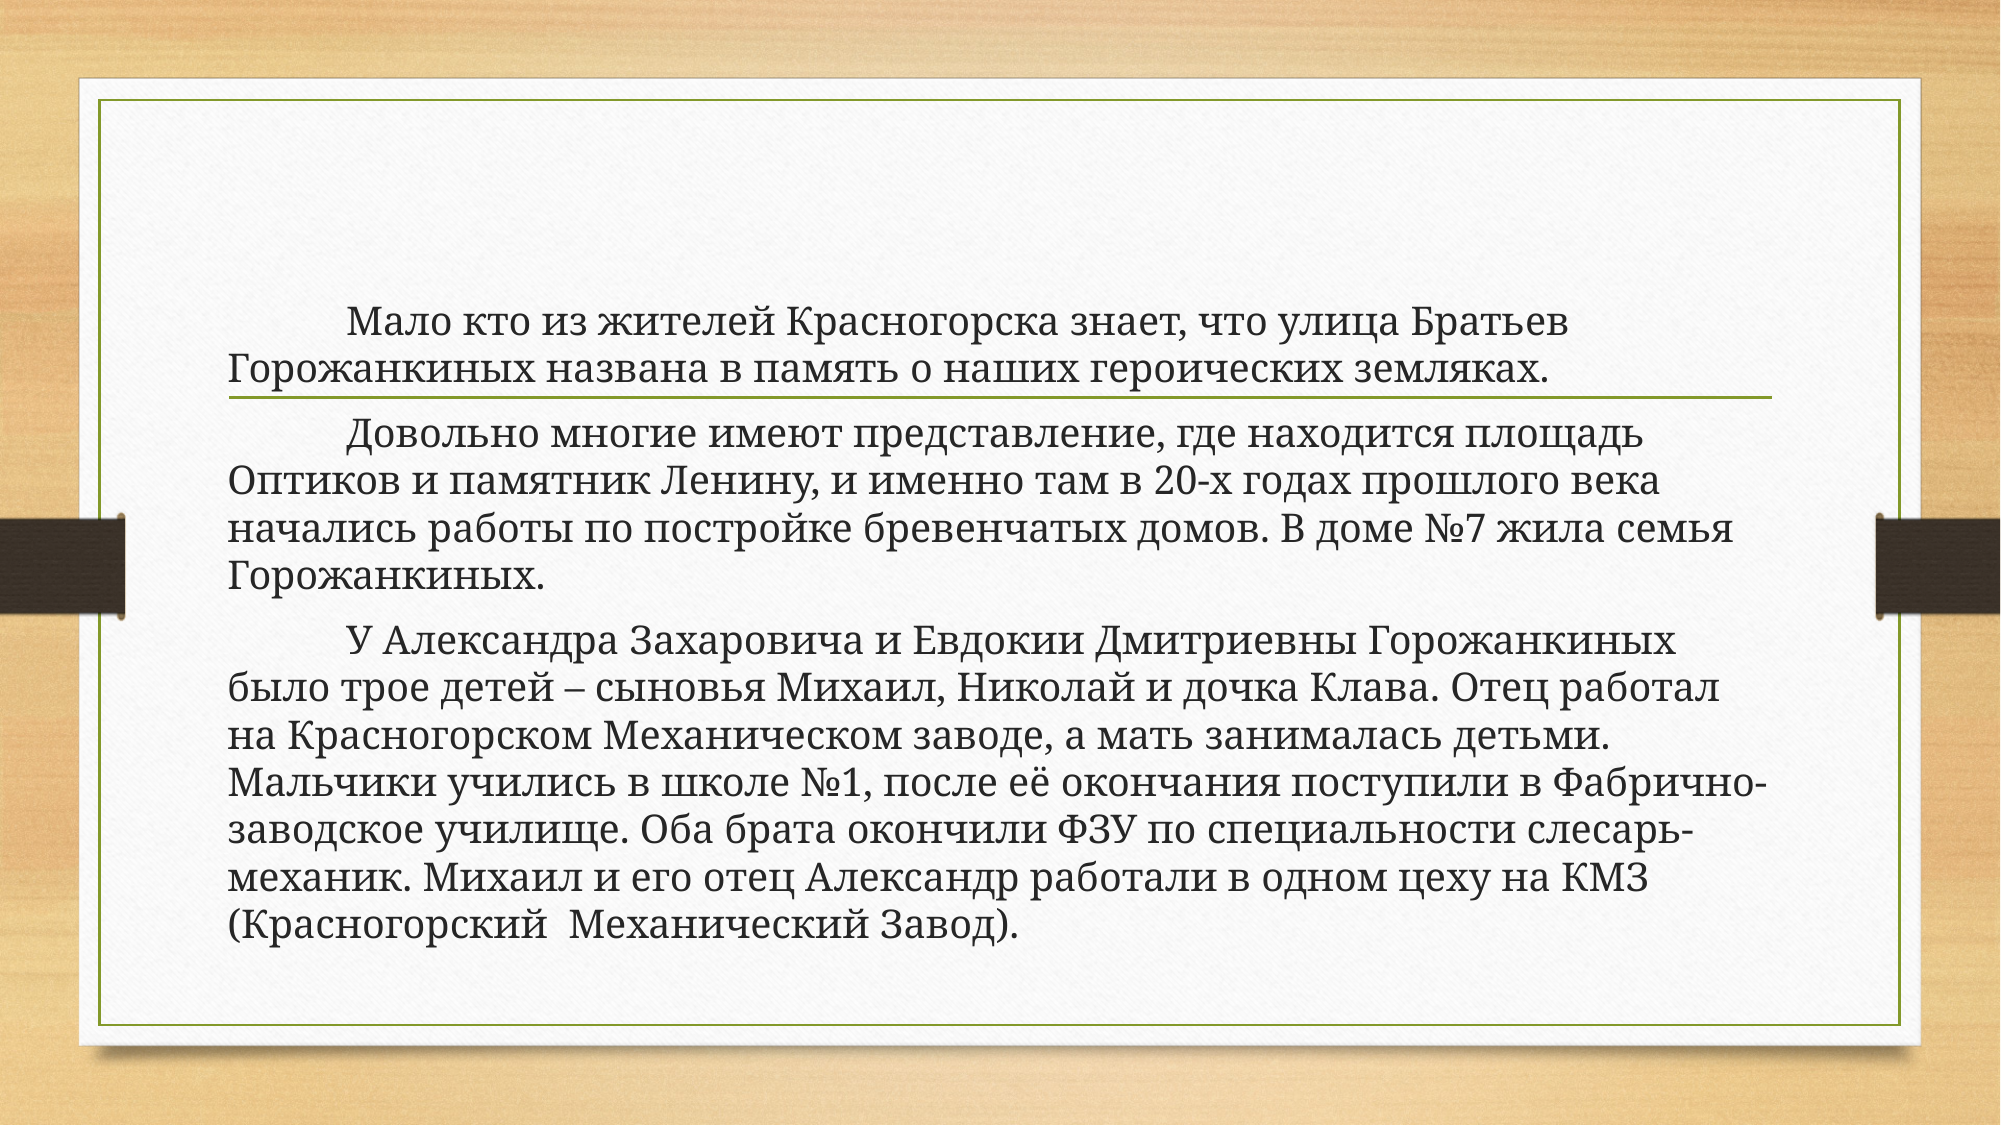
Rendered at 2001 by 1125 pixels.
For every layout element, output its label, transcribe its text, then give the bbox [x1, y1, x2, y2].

list Мало кто из жителей Красногорска знает, что улица Братьев Горожанкиных названа в память о наших героических земляках. Довольно многие имеют представление, где находится площадь Оптиков и памятник Ленину, и именно там в 20-х годах прошлого века начались работы по постройке бревенчатых домов. В доме №7 жила семья Горожанкиных. У Александра Захаровича и Евдокии Дмитриевны Горожанкиных было трое детей – сыновья Михаил, Николай и дочка Клава. Отец работал на Красногорском Механическом заводе, а мать занималась детьми. Мальчики учились в школе №1, после её окончания поступили в Фабрично-заводское училище. Оба брата окончили ФЗУ по специальности слесарь-механик. Михаил и его отец Александр работали в одном цеху на КМЗ (Красногорский Механический Завод). [212, 287, 1788, 964]
picture [0, 0, 2001, 1125]
